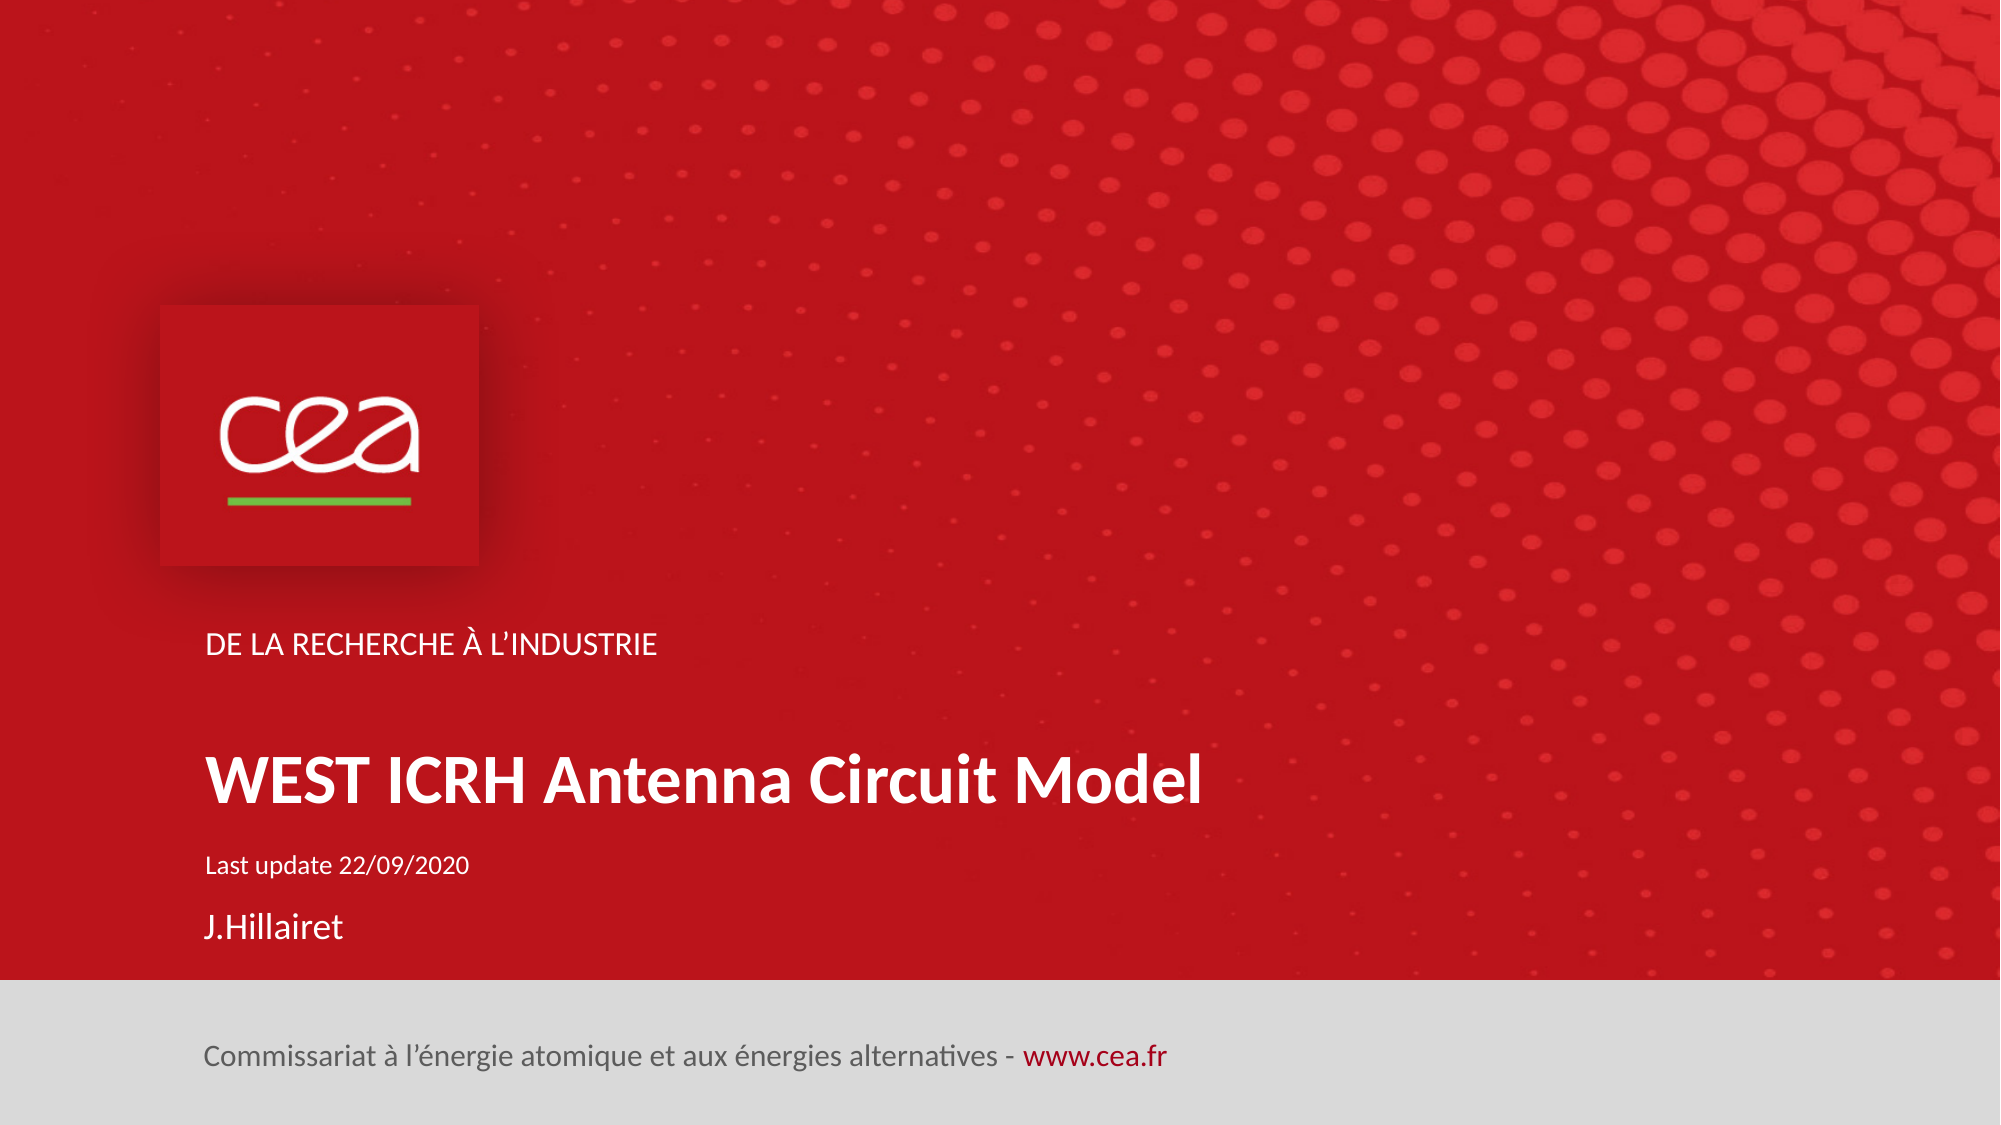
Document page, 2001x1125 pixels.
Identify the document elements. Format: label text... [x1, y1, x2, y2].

list J.Hillairet [182, 897, 827, 960]
list Last update 22/09/2020 [184, 840, 828, 891]
picture [0, 0, 2000, 980]
list WEST ICRH Antenna Circuit Model [184, 731, 1623, 831]
